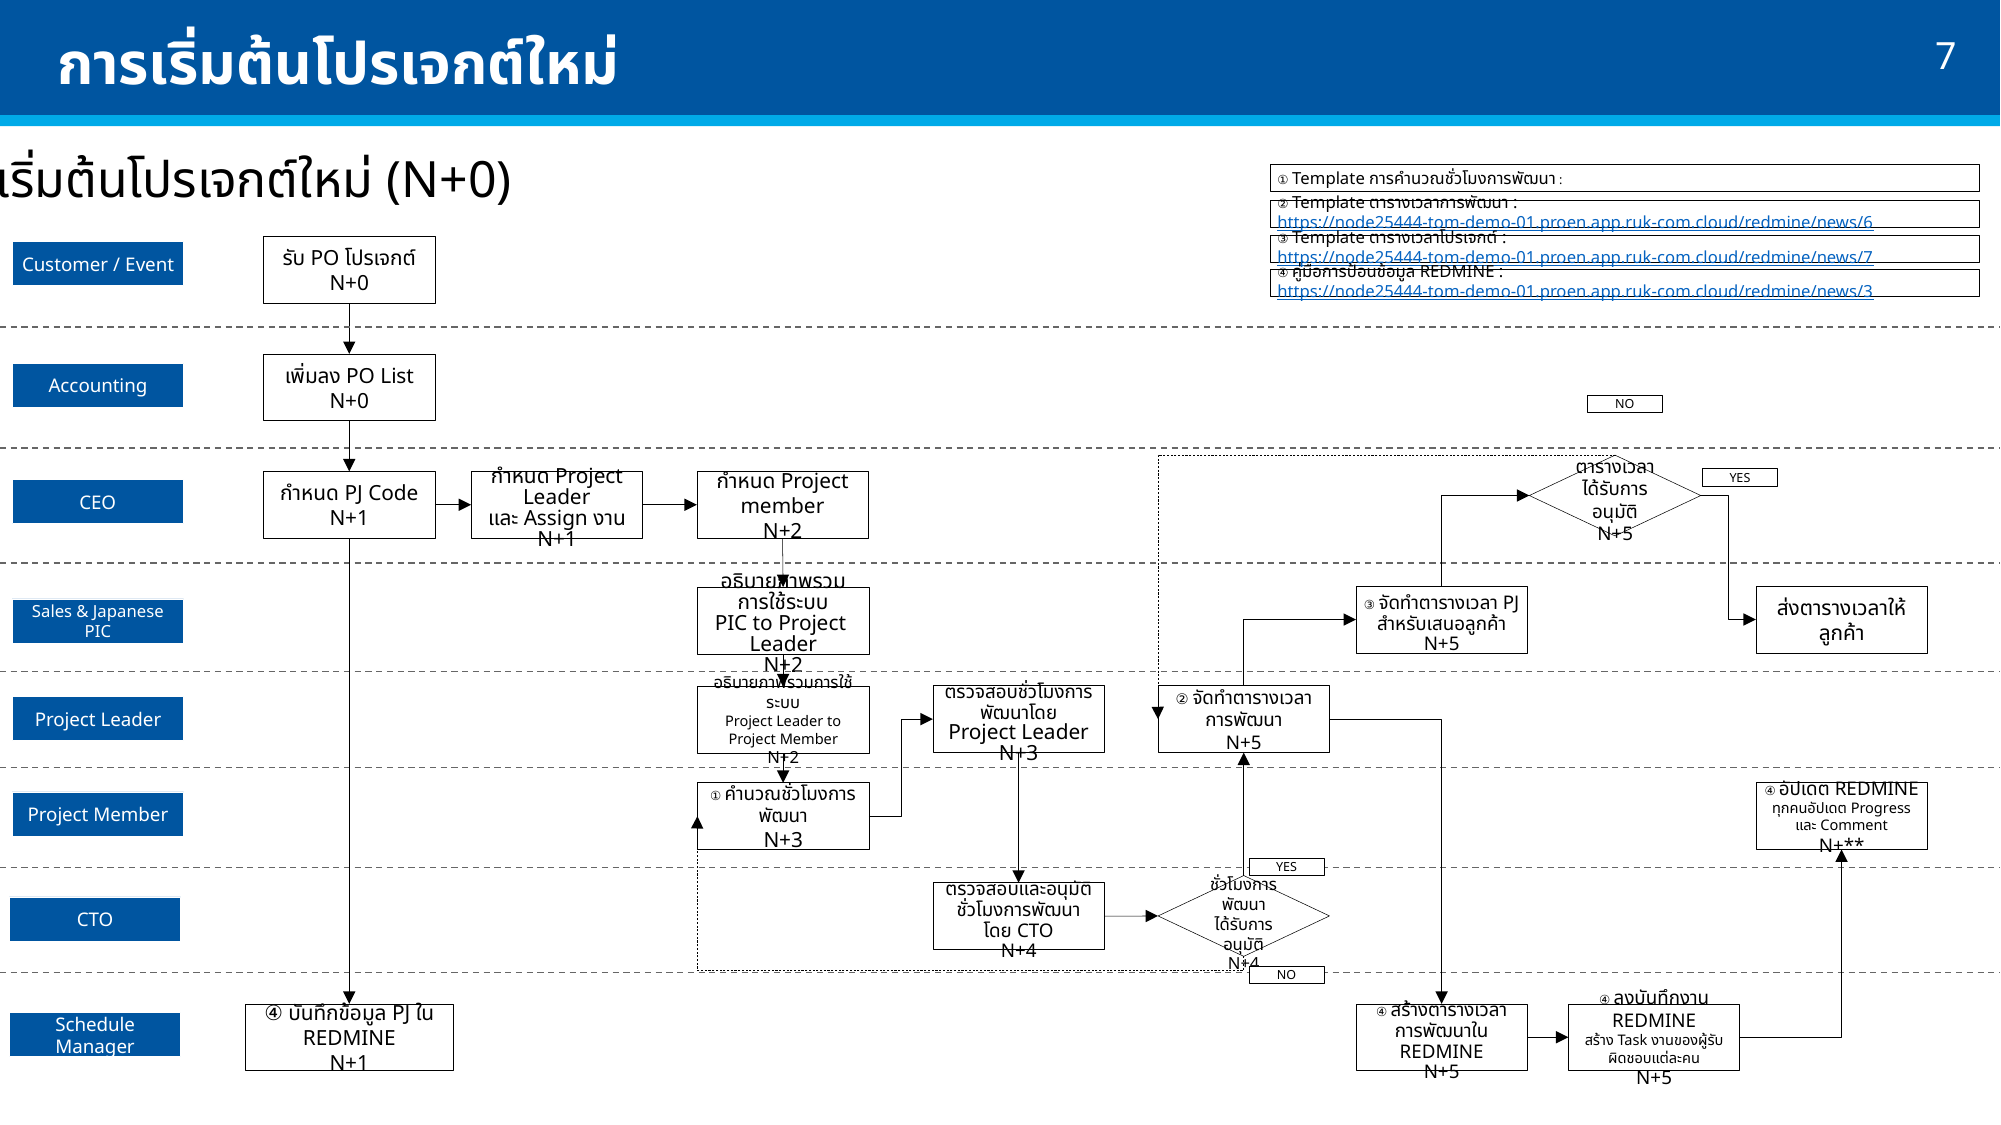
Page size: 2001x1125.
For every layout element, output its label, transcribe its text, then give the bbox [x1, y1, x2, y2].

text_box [900, 613, 1041, 1125]
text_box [1519, 496, 1531, 585]
text_box NO [1587, 394, 1663, 413]
text_box อธิบายภาพรวมการใช้ระบบ Project Leader to Project Member N+2 [697, 686, 869, 754]
text_box Accounting [12, 363, 184, 408]
text_box ตารางเวลา ได้รับการอนุมัติ N+5 [1530, 455, 1700, 536]
text_box กำหนด Project member N+2 [696, 471, 869, 539]
text_box ตรวจสอบชั่วโมงการพัฒนาโดย Project Leader N+3 [1041, 685, 1105, 753]
text_box ④ คู่มือการป้อนข้อมูล REDMINE : https://node25444-tom-demo-01.proen.app.ruk-com.cloud/redmine/news/3 [1269, 268, 1980, 297]
text_box CEO [12, 479, 184, 524]
text_box Project Member [12, 791, 184, 836]
text_box CTO [9, 896, 181, 941]
text_box Project Leader [12, 696, 184, 741]
text_box ② จัดทำตารางเวลาการพัฒนา N+5 [1158, 685, 1254, 753]
text_box Sales & Japanese PIC [12, 598, 184, 643]
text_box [1739, 849, 1842, 1038]
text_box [1329, 816, 1442, 1004]
text_box ④ บันทึกข้อมูล PJ ใน REDMINE N+1 [245, 1003, 453, 1071]
text_box ① Template การคำนวณชั่วโมงการพัฒนา : [1269, 164, 1980, 192]
text_box การเริ่มต้นโปรเจกต์ใหม่ (N+0) [0, 139, 527, 215]
text_box กำหนด PJ Code N+1 [263, 471, 435, 539]
text_box ตรวจสอบและอนุมัติ ชั่วโมงการพัฒนา โดย CTO N+4 [1041, 882, 1105, 950]
text_box ชั่วโมงการพัฒนา ได้รับการอนุมัติ N+4 [1158, 875, 1329, 957]
text_box ④ ลงบันทึกงาน REDMINE สร้าง Task งานของผู้รับผิดชอบแต่ละคน N+5 [1568, 1003, 1740, 1071]
text_box ③ Template ตารางเวลาโปรเจกต์ : https://node25444-tom-demo-01.proen.app.ruk-com.cloud/redmine/news/7 [1269, 235, 1980, 263]
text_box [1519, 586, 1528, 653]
text_box ① คำนวณชั่วโมงการพัฒนา N+3 [697, 782, 869, 850]
text_box อธิบายภาพรวมการใช้ระบบ PIC to Project Leader N+2 [697, 587, 869, 654]
text_box ส่งตารางเวลาให้ลูกค้า [1755, 586, 1928, 653]
text_box กำหนด Project Leader และ Assign งาน N+1 [471, 471, 643, 539]
text_box NO [1249, 965, 1324, 972]
text_box Schedule Manager [9, 1012, 181, 1057]
text_box รับ PO โปรเจกต์ N+0 [263, 236, 435, 304]
text_box เพิ่มลง PO List N+0 [263, 353, 435, 421]
text_box ④ อัปเดต REDMINE ทุกคนอัปเดต Progress และ Comment N+** [1755, 782, 1928, 850]
text_box YES [1249, 868, 1324, 876]
text_box Customer / Event [12, 241, 184, 286]
text_box ② Template ตารางเวลาการพัฒนา : https://node25444-tom-demo-01.proen.app.ruk-com.cloud/redmine/news/6 [1269, 199, 1980, 228]
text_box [1700, 495, 1756, 620]
text_box YES [1249, 857, 1324, 867]
text_box YES [1702, 468, 1778, 487]
title การเริ่มต้นโปรเจกต์ใหม่ [42, 17, 1768, 97]
text_box ④ สร้างตารางเวลาการพัฒนาใน REDMINE N+5 [1355, 1003, 1528, 1071]
text_box NO [1249, 973, 1324, 984]
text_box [1254, 358, 1519, 816]
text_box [868, 719, 900, 817]
